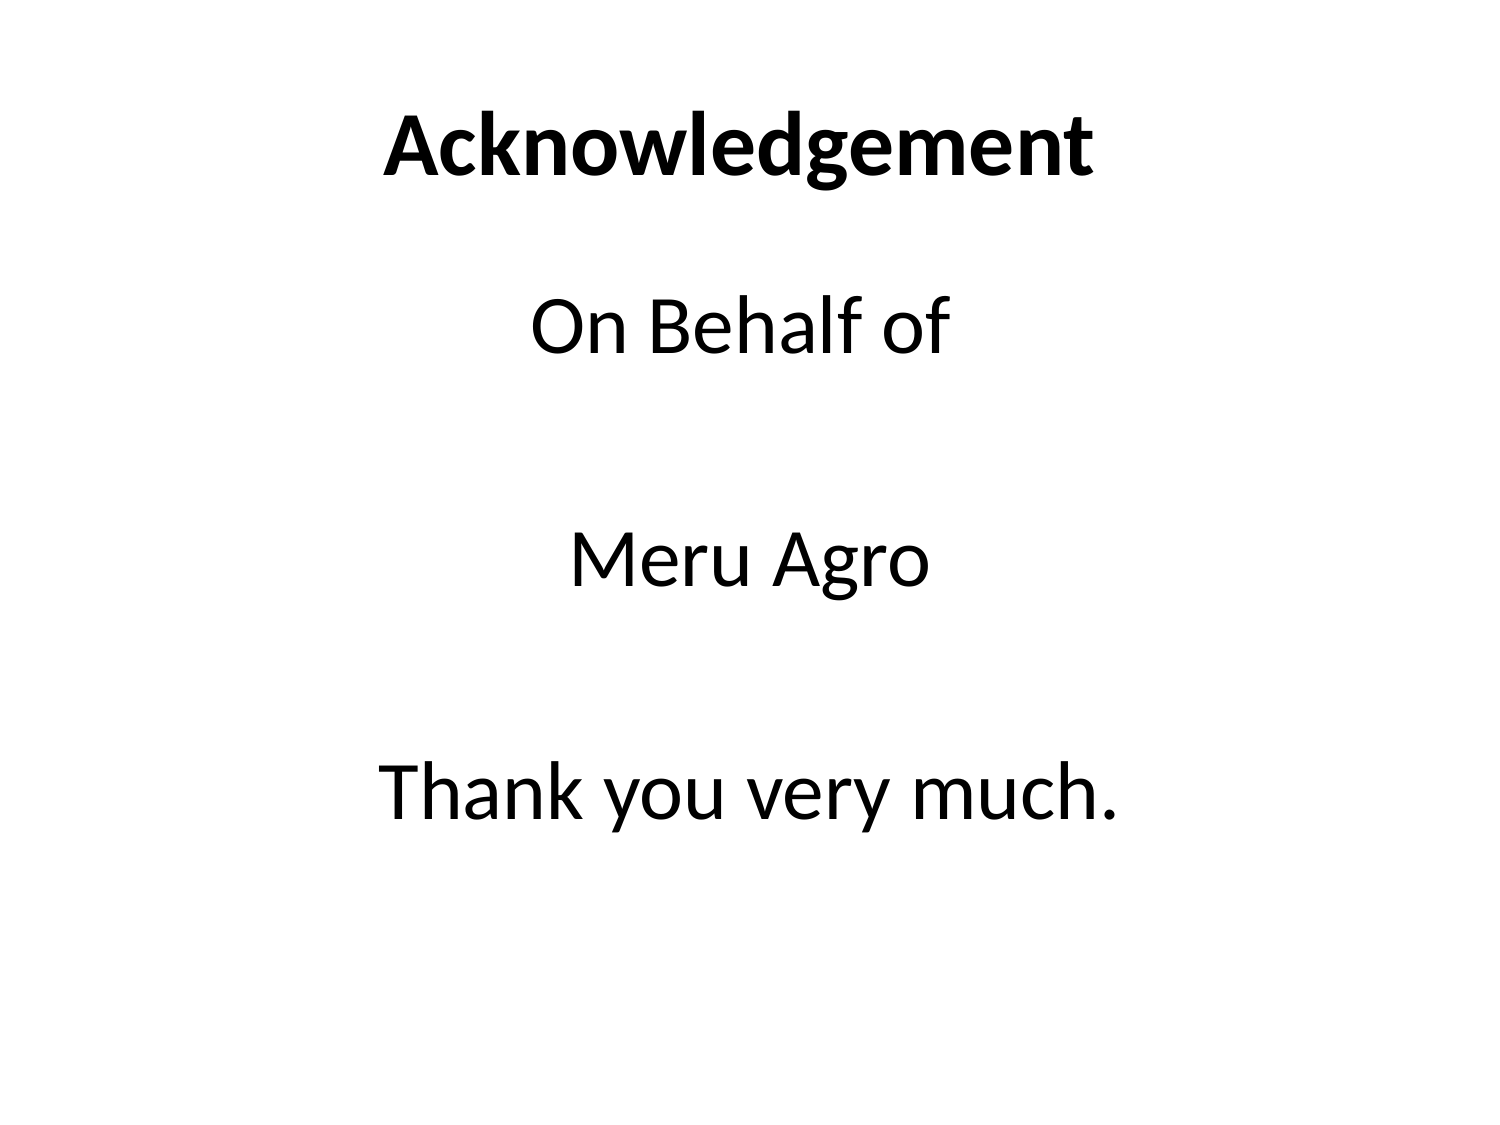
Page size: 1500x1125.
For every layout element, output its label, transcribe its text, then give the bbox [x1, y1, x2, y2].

list On Behalf of Meru Agro Thank you very much. [75, 262, 1425, 1005]
title Acknowledgement [75, 45, 1425, 233]
